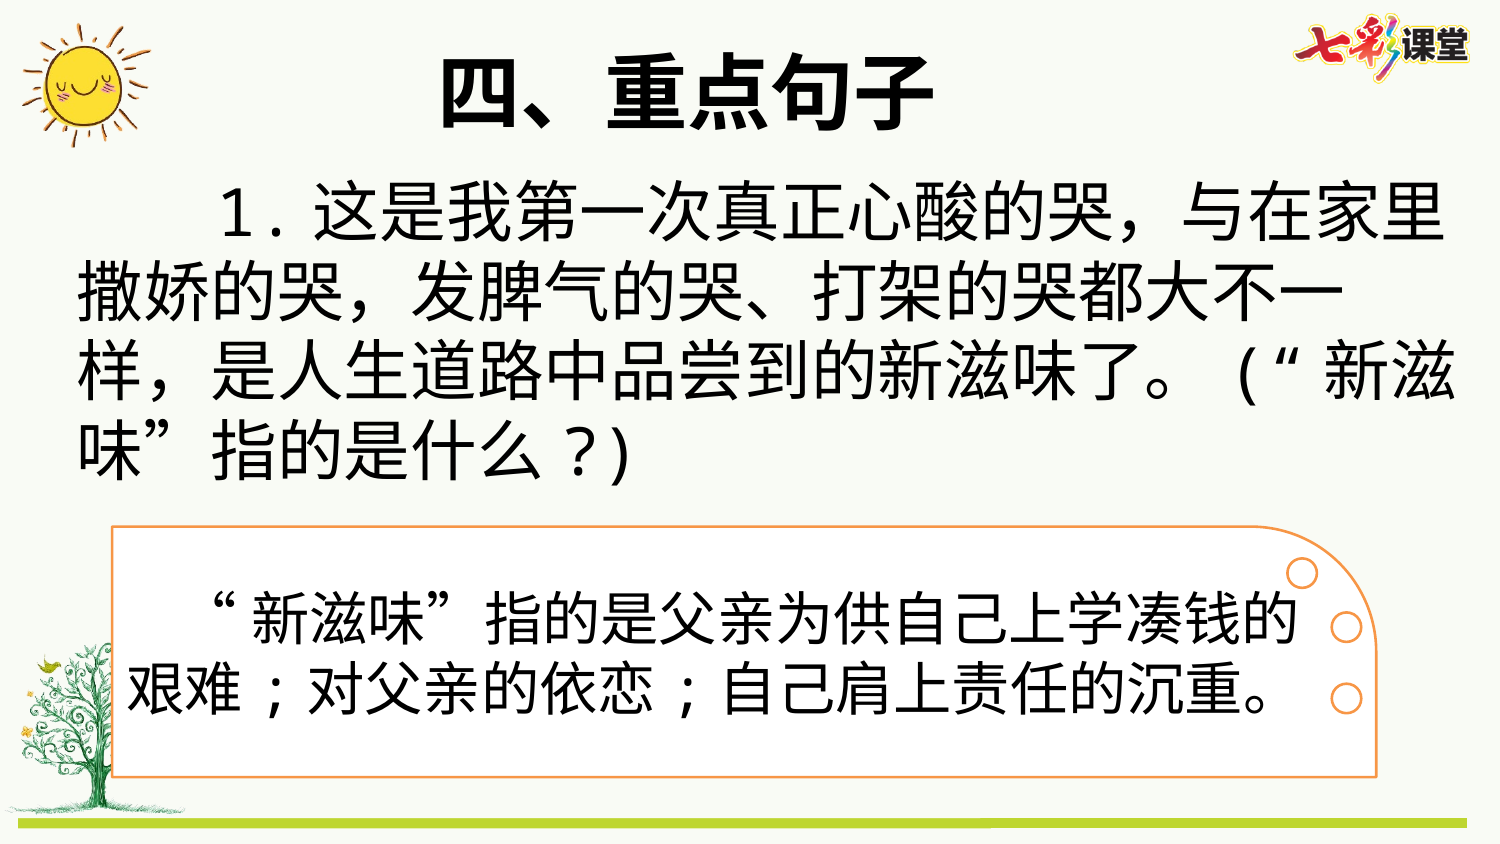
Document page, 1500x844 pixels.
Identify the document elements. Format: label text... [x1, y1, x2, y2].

picture [0, 0, 173, 172]
text_box 1.这是我第一次真正心酸的哭，与在家里撒娇的哭，发脾气的哭、打架的哭都大不一样，是人生道路中品尝到的新滋味了。(“新滋味”指的是什么?) [62, 161, 1481, 497]
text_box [111, 526, 1377, 778]
picture [1291, 9, 1472, 87]
picture [0, 608, 1467, 844]
text_box 四、重点句子 [422, 32, 953, 148]
